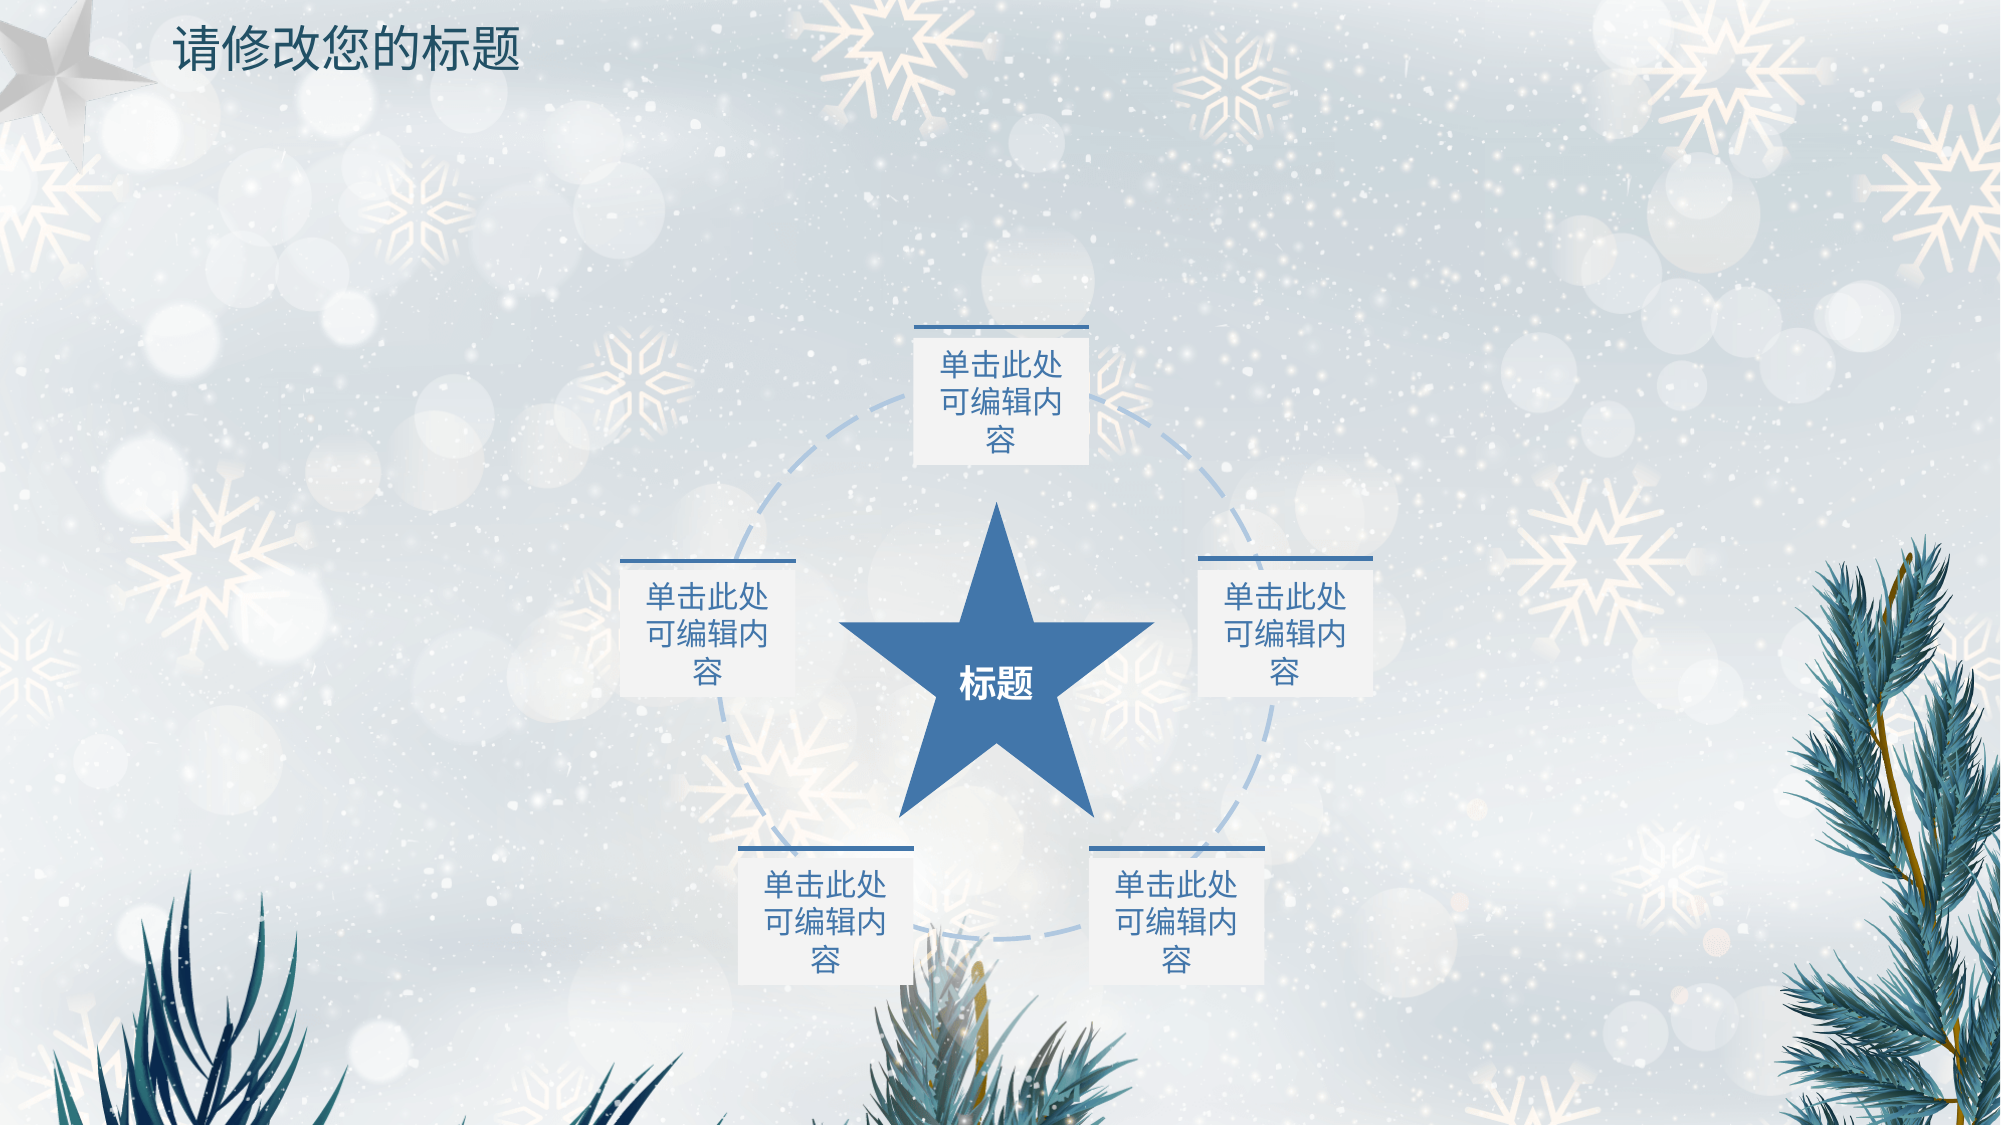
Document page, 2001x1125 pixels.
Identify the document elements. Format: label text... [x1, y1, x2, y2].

text_box 单击此处可编辑内容 [737, 857, 914, 986]
picture [0, 0, 2001, 1125]
text_box 单击此处可编辑内容 [1088, 857, 1265, 986]
text_box [718, 392, 1275, 941]
text_box 标题 [835, 498, 1158, 821]
text_box 单击此处可编辑内容 [619, 569, 797, 698]
text_box 单击此处可编辑内容 [912, 337, 1090, 466]
text_box 单击此处可编辑内容 [1197, 569, 1374, 698]
text_box 请修改您的标题 [157, 10, 847, 86]
